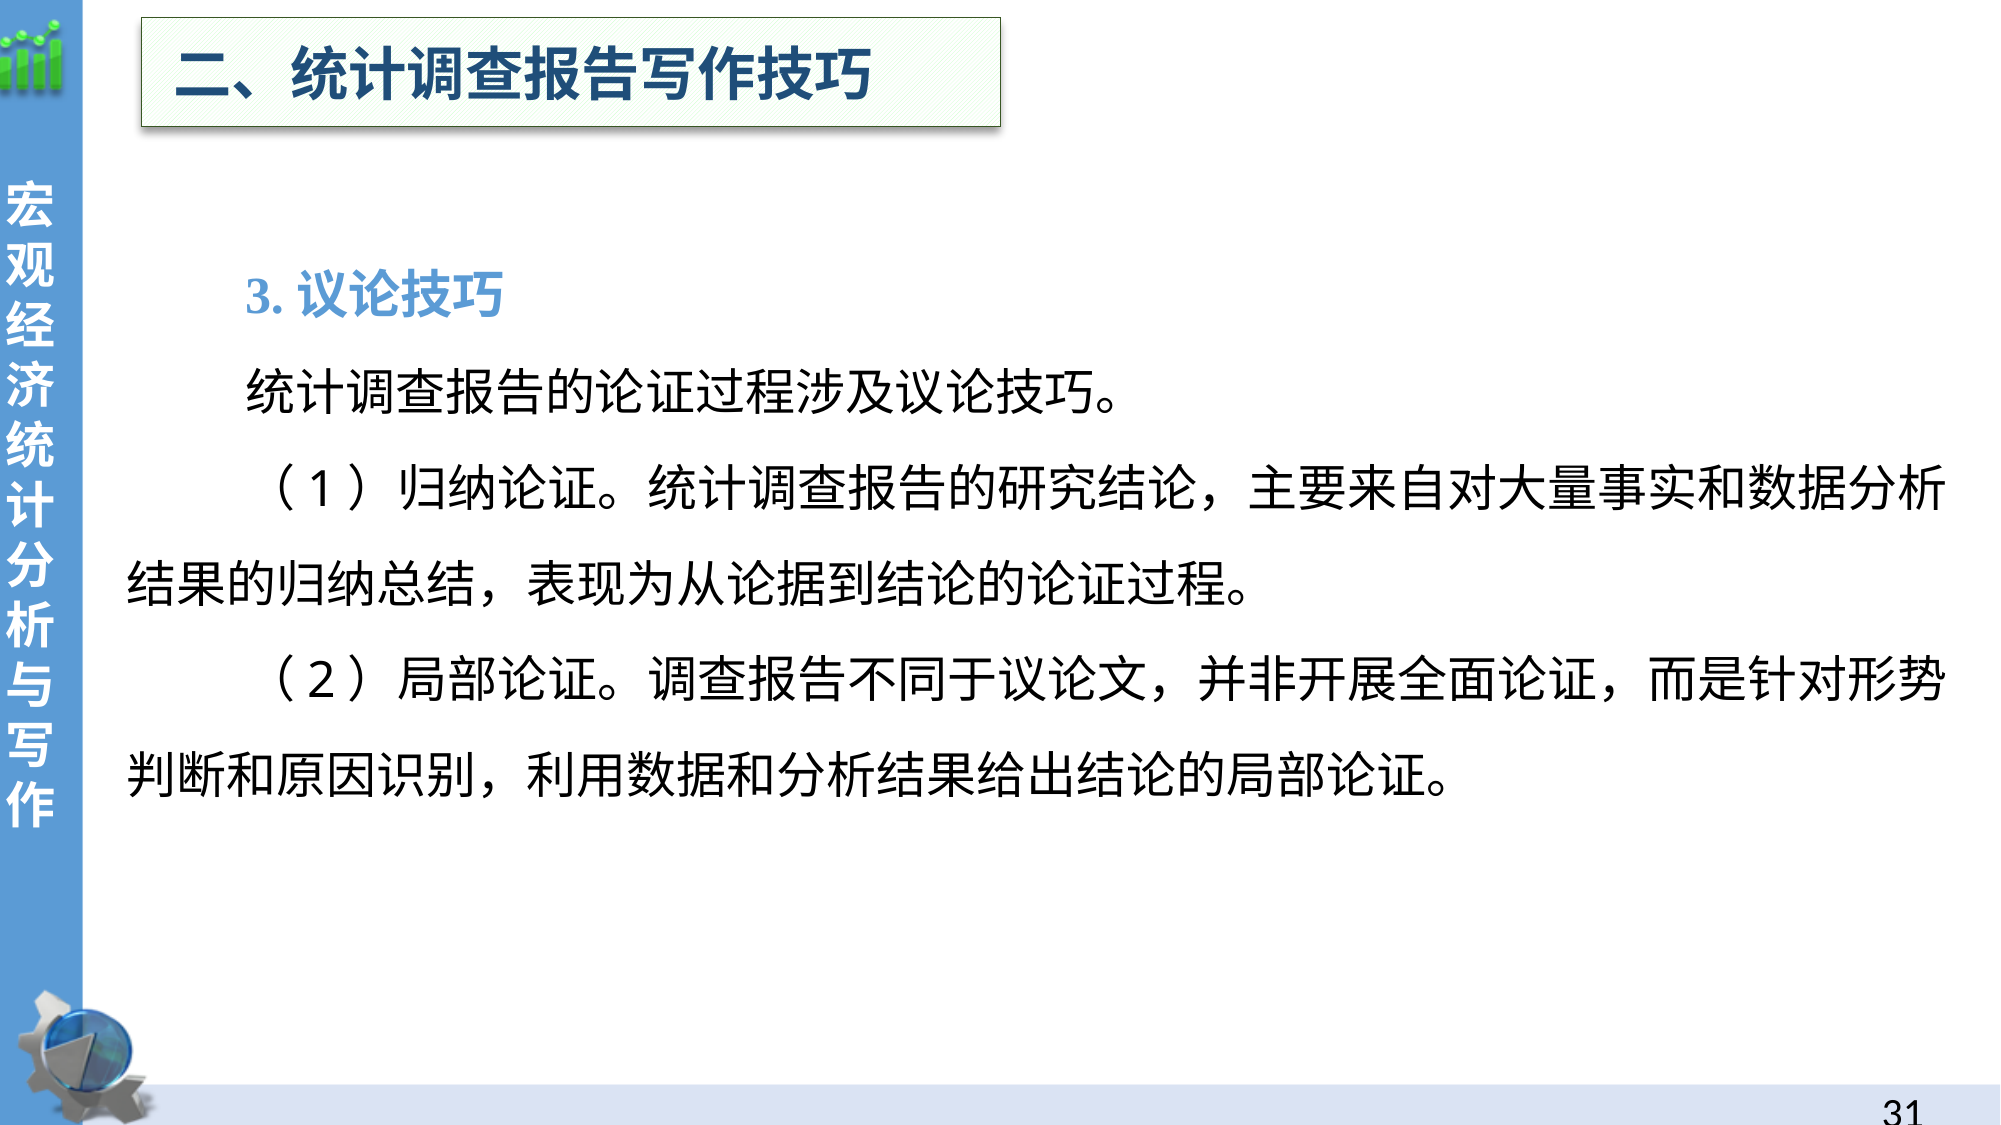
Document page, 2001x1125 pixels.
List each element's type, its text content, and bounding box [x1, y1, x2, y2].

text_box 二、统计调查报告写作技巧 [141, 17, 1000, 127]
picture [0, 0, 2001, 1125]
text_box 3.议论技巧 统计调查报告的论证过程涉及议论技巧。 （1）归纳论证。统计调查报告的研究结论，主要来自对大量事实和数据分析结果的归纳总结，表现为从论据到结论的论证过程。 （2）局部论证。调查报告不同于议论文，并非开展全面论证，而是针对形势判断和原因识别，利用数据和分析结果给出结论的局部论证。 [112, 216, 2000, 1125]
text_box 30 [1786, 1085, 1940, 1125]
